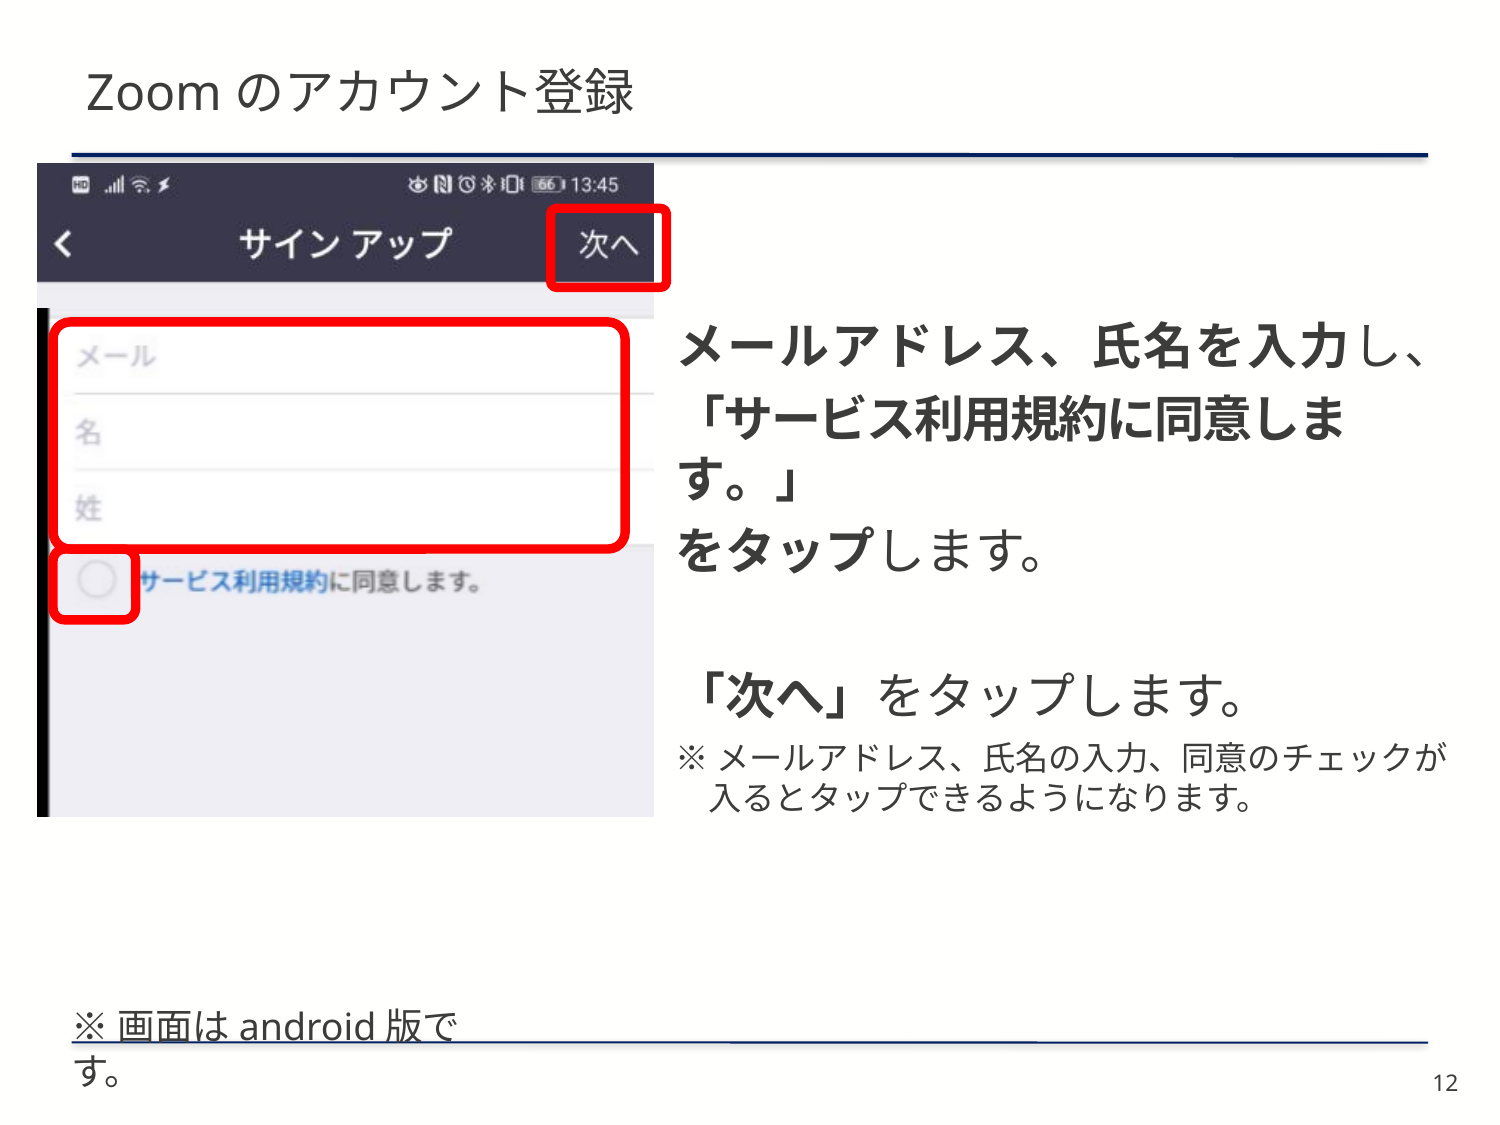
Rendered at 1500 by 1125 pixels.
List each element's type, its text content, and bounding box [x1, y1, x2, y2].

text_box メールアドレス、氏名を入力し、 「サービス利用規約に同意します。」 をタップします。 「次へ」をタップします。 ※メールアドレス、氏名の入力、同意のチェックが 入るとタップできるようになります。 [669, 307, 1500, 825]
picture [37, 163, 655, 817]
text_box [659, 206, 669, 290]
title Zoomのアカウント登録 [71, 37, 1429, 143]
text_box ※画面はandroid版です。 [55, 994, 536, 1059]
slide_number 12 [1417, 1055, 1489, 1113]
